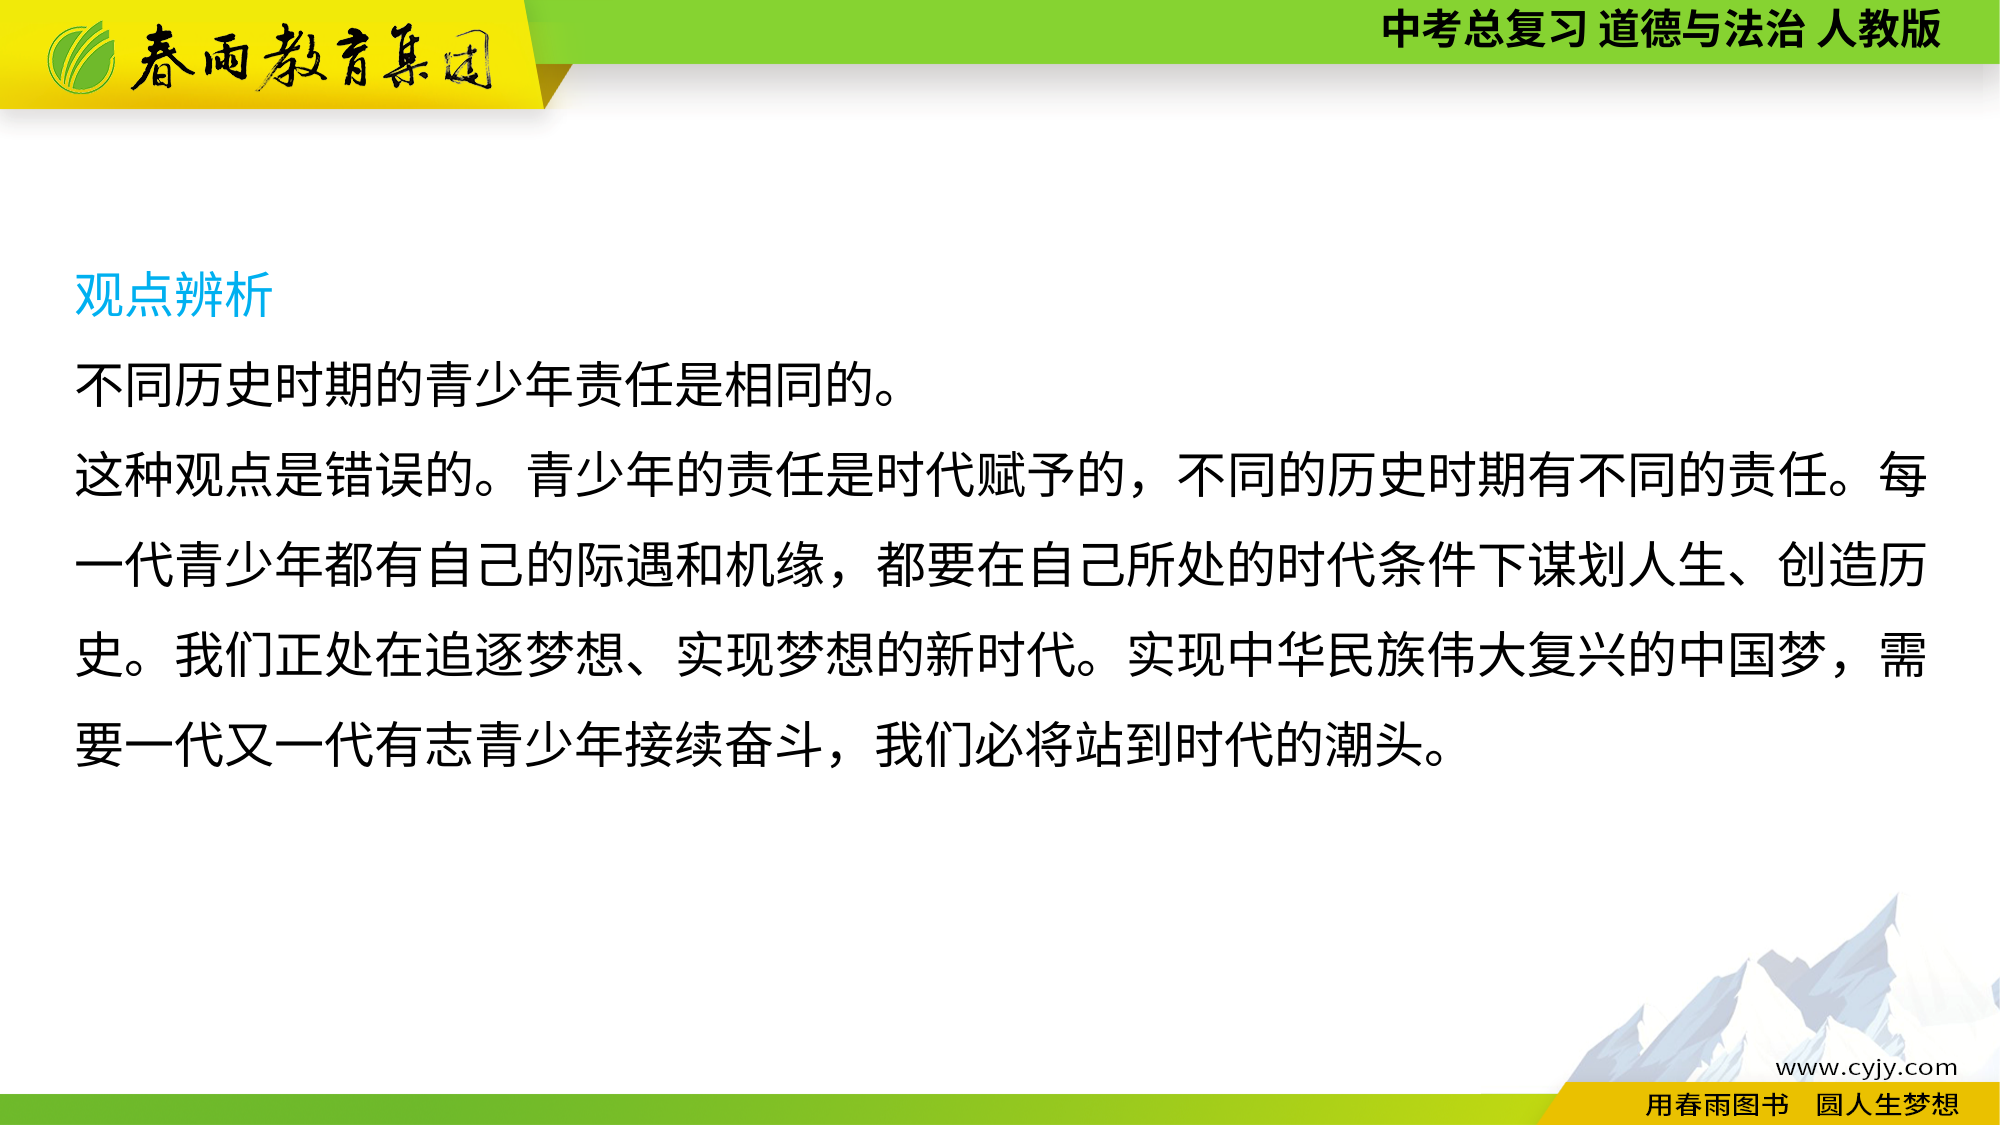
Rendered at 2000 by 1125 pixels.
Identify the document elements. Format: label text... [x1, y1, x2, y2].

picture [0, 0, 2000, 1125]
list 观点辨析 不同历史时期的青少年责任是相同的。 这种观点是错误的。青少年的责任是时代赋予的，不同的历史时期有不同的责任。每一代青少年都有自己的际遇和机缘，都要在自己所处的时代条件下谋划人生、创造历史。我们正处在追逐梦想、实现梦想的新时代。实现中华民族伟大复兴的中国梦，需要一代又一代有志青少年接续奋斗，我们必将站到时代的潮头。 [59, 226, 1944, 776]
